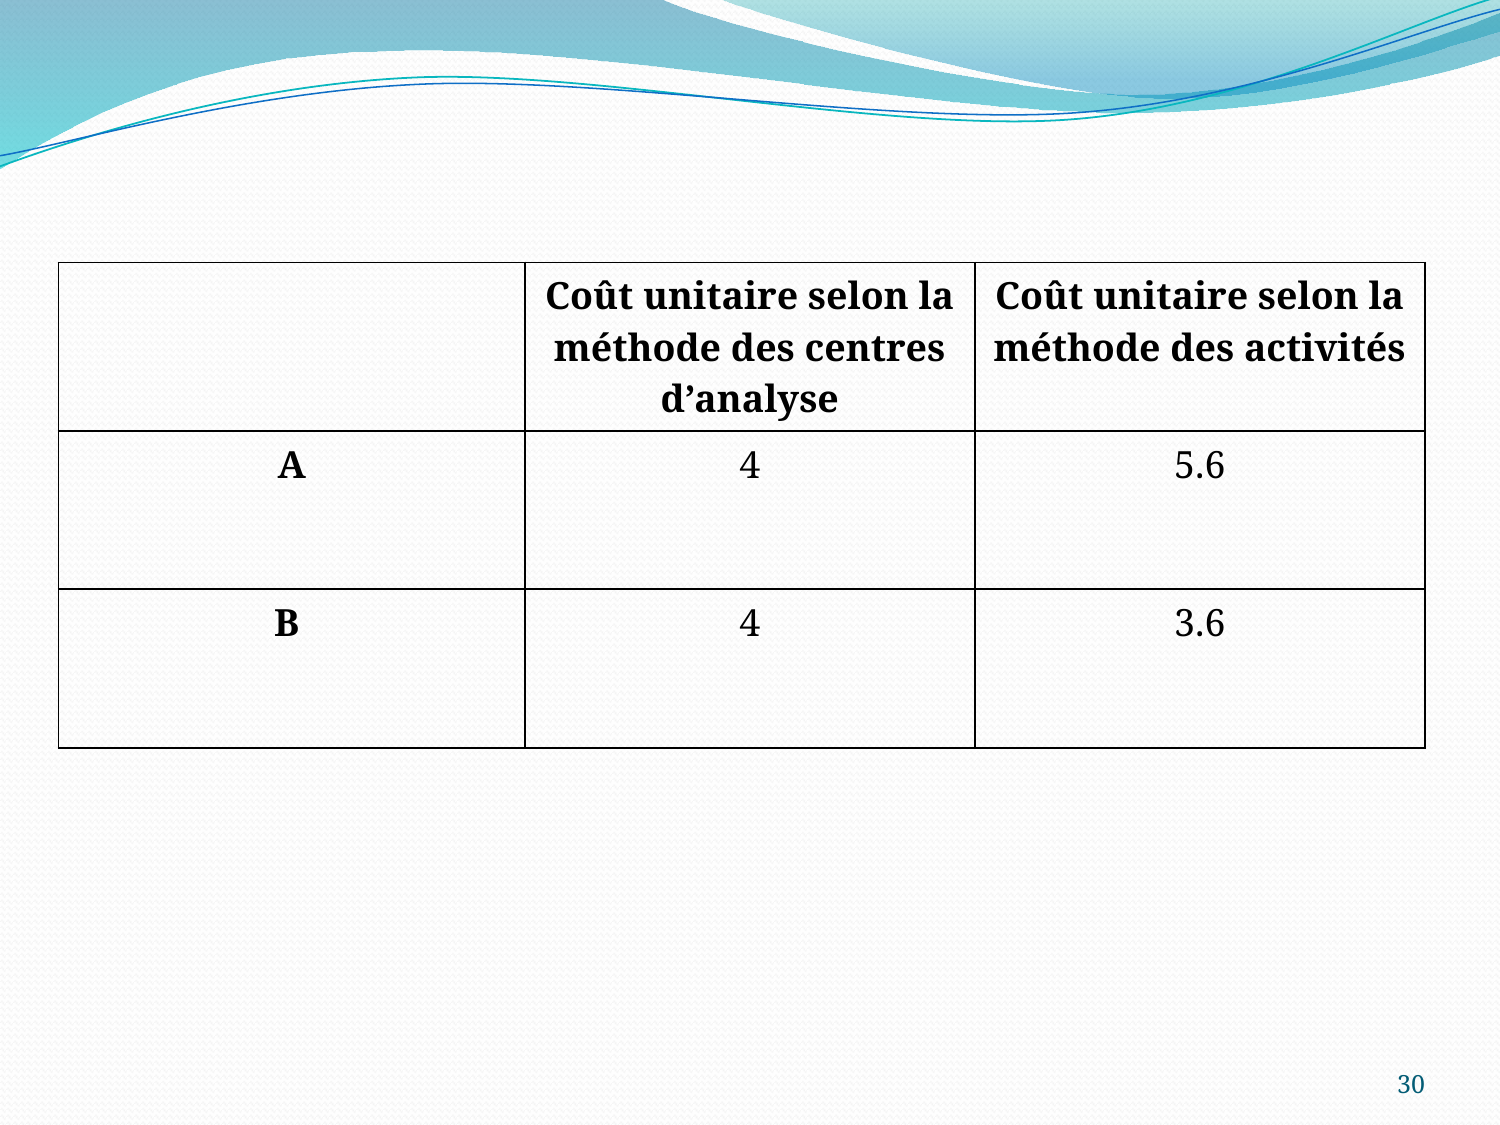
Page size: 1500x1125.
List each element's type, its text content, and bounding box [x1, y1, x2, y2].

table_cell 5.6 [976, 432, 1424, 588]
table_cell 4 [526, 432, 974, 588]
table_cell 3.6 [976, 590, 1424, 747]
slide_number 30 [1299, 1042, 1425, 1103]
table_cell B [59, 590, 524, 747]
table_header Coût unitaire selon la méthode des centres d’analyse [526, 263, 974, 430]
table_header [59, 263, 524, 430]
table_cell A [59, 432, 524, 588]
table_header Coût unitaire selon la méthode des activités [976, 263, 1424, 430]
table_cell 4 [526, 590, 974, 747]
